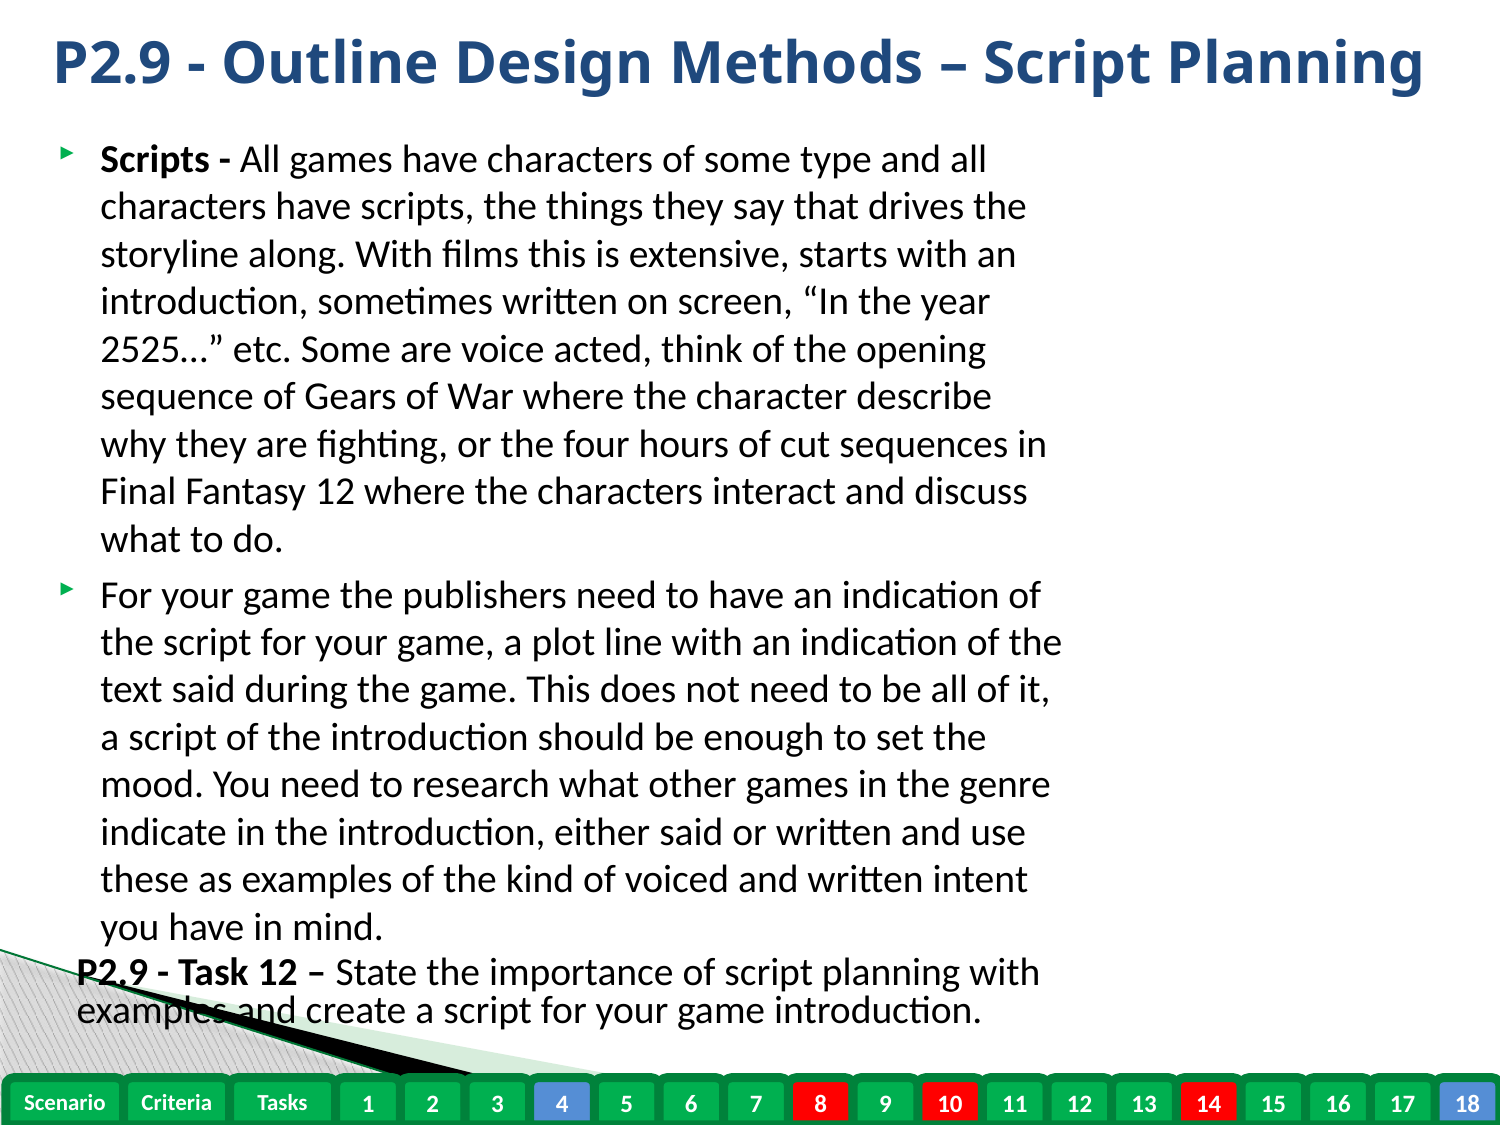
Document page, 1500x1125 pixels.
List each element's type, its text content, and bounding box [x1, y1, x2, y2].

title P2.9 - Outline Design Methods – Script Planning [37, 19, 1471, 102]
list Scripts - All games have characters of some type and all characters have scripts, the things they say that drives the storyline along. With films this is extensive, starts with an introduction, sometimes written on screen, “In the year 2525…” etc. Some are voice acted, think of the opening sequence of Gears of War where the character describe why they are fighting, or the four hours of cut sequences in Final Fantasy 12 where the characters interact and discuss what to do. For your game the publishers need to have an indication of the script for your game, a plot line with an indication of the text said during the game. This does not need to be all of it, a script of the introduction should be enough to set the mood. You need to research what other games in the genre indicate in the introduction, either said or written and use these as examples of the kind of voiced and written intent you have in mind. P2.9 - Task 12 – State the importance of script planning with examples and create a script for your game introduction. [41, 125, 1081, 998]
